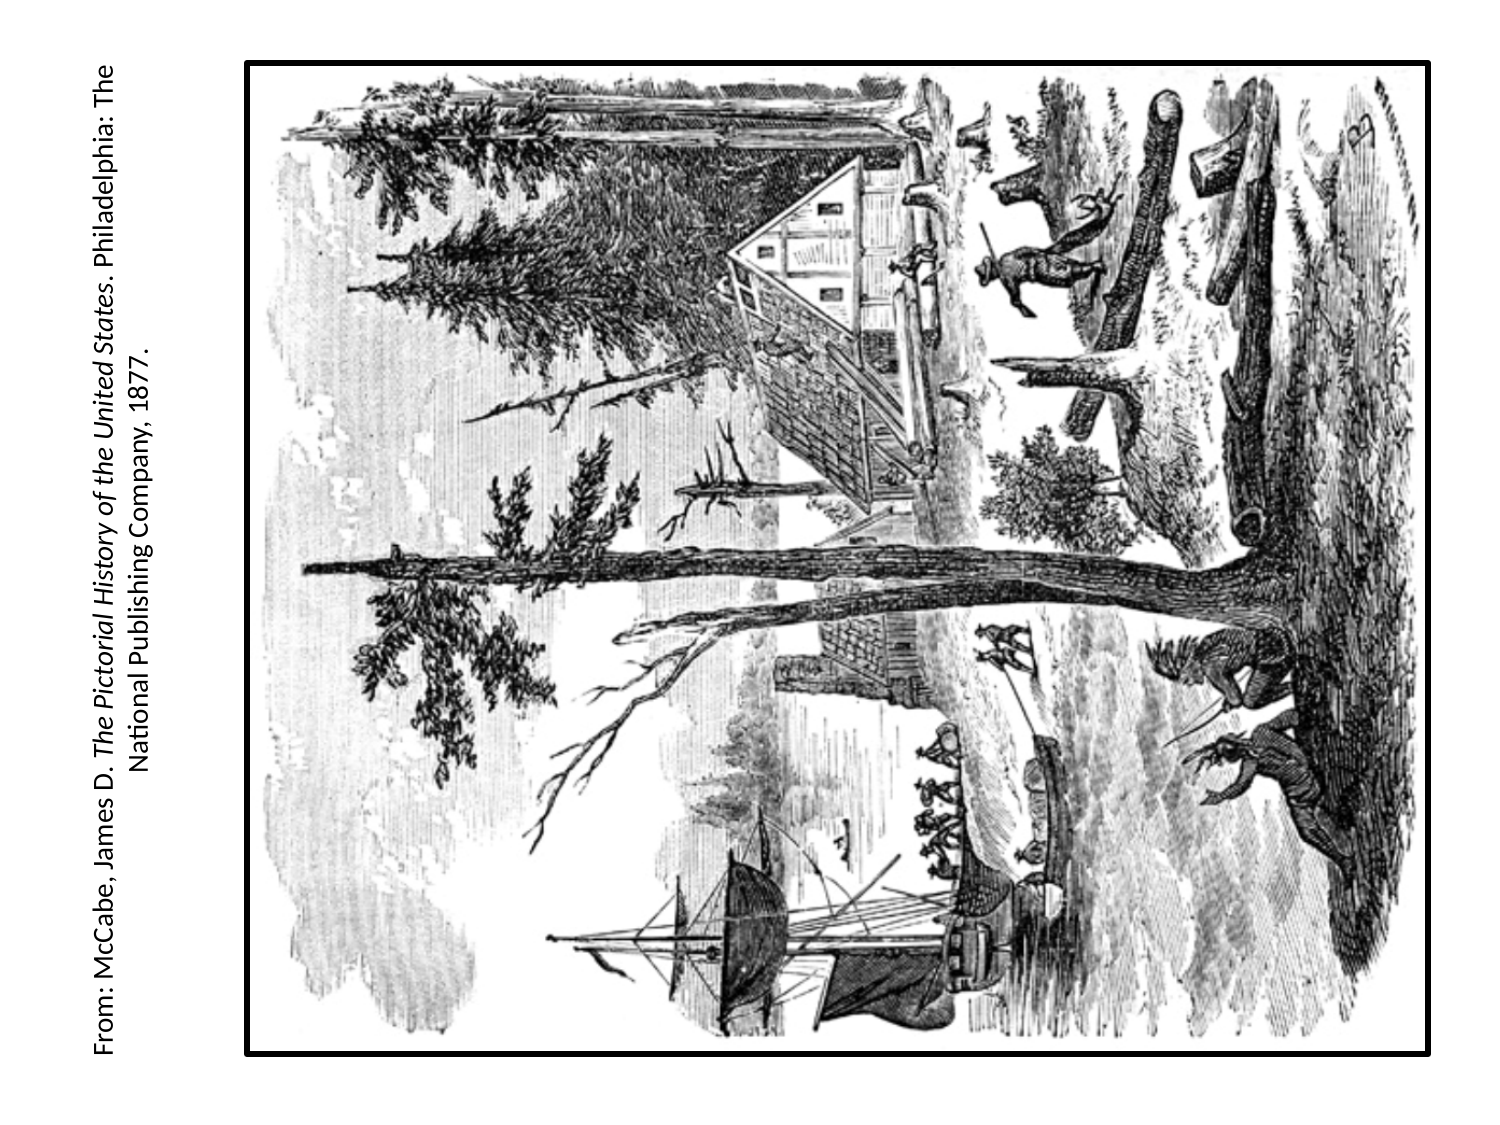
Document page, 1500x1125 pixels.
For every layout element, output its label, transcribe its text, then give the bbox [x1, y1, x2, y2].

title From: McCabe, James D. The Pictorial History of the United States. Philadelphia: The National Publishing Company, 1877. [50, 0, 188, 1122]
picture [251, 0, 1425, 1125]
